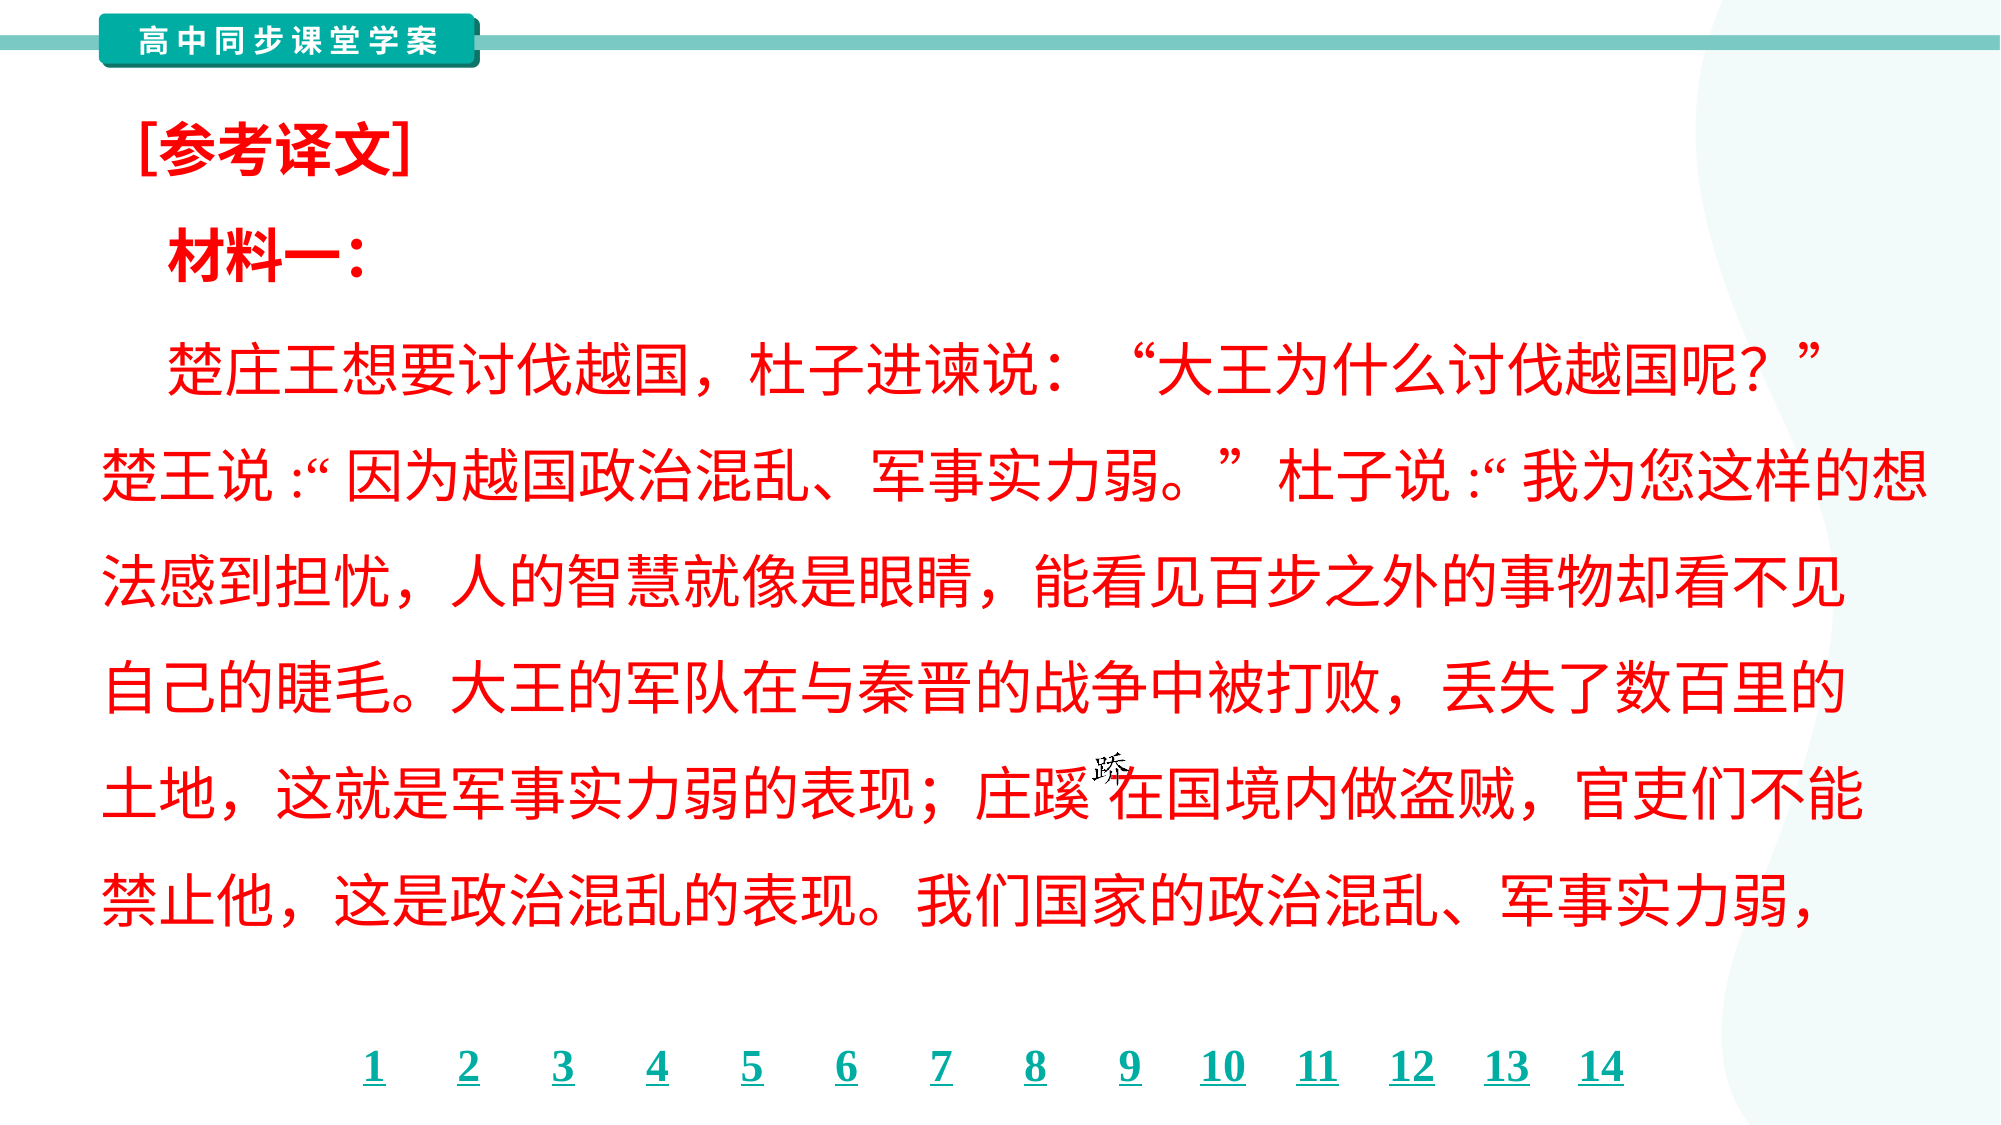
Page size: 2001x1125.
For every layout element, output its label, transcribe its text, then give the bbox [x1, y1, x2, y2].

text_box ［参考译文］ 材料一： [100, 76, 1899, 290]
picture [0, 0, 2000, 1125]
text_box 楚庄王想要讨伐越国，杜子进谏说：“大王为什么讨伐越国呢？” 楚王说:“因为越国政治混乱、军事实力弱。”杜子说:“我为您这样的想 法感到担忧，人的智慧就像是眼睛，能看见百步之外的事物却看不见 自己的睫毛。大王的军队在与秦晋的战争中被打败，丢失了数百里的 土地，这就是军事实力弱的表现；庄蹊 在国境内做盗贼，官吏们不能 禁止他，这是政治混乱的表现。我们国家的政治混乱、军事实力弱， [100, 296, 1899, 934]
